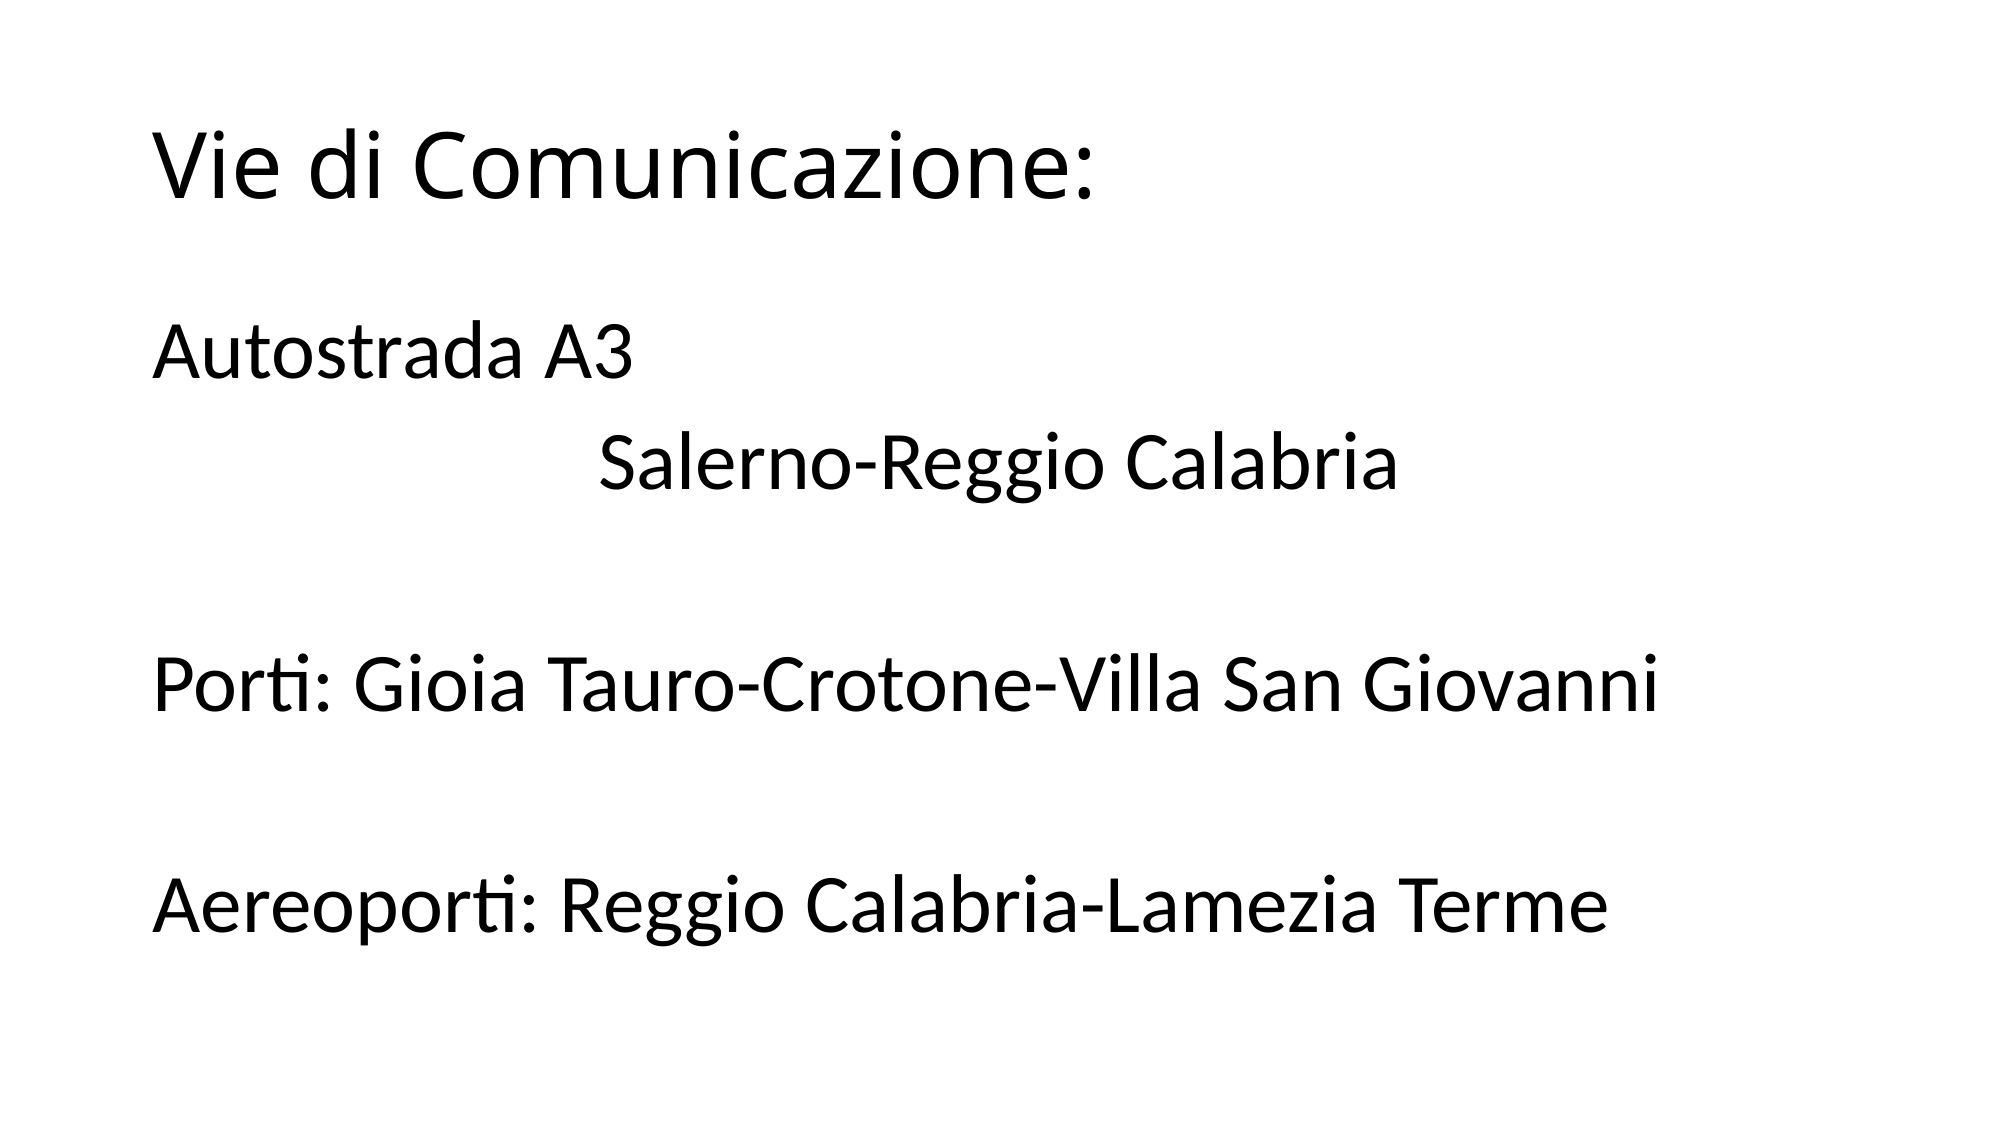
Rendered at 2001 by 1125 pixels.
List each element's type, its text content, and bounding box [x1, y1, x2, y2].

list Autostrada A3 Salerno-Reggio Calabria Porti: Gioia Tauro-Crotone-Villa San Giovanni Aereoporti: Reggio Calabria-Lamezia Terme [137, 299, 1863, 1014]
title Vie di Comunicazione: [137, 59, 1863, 278]
